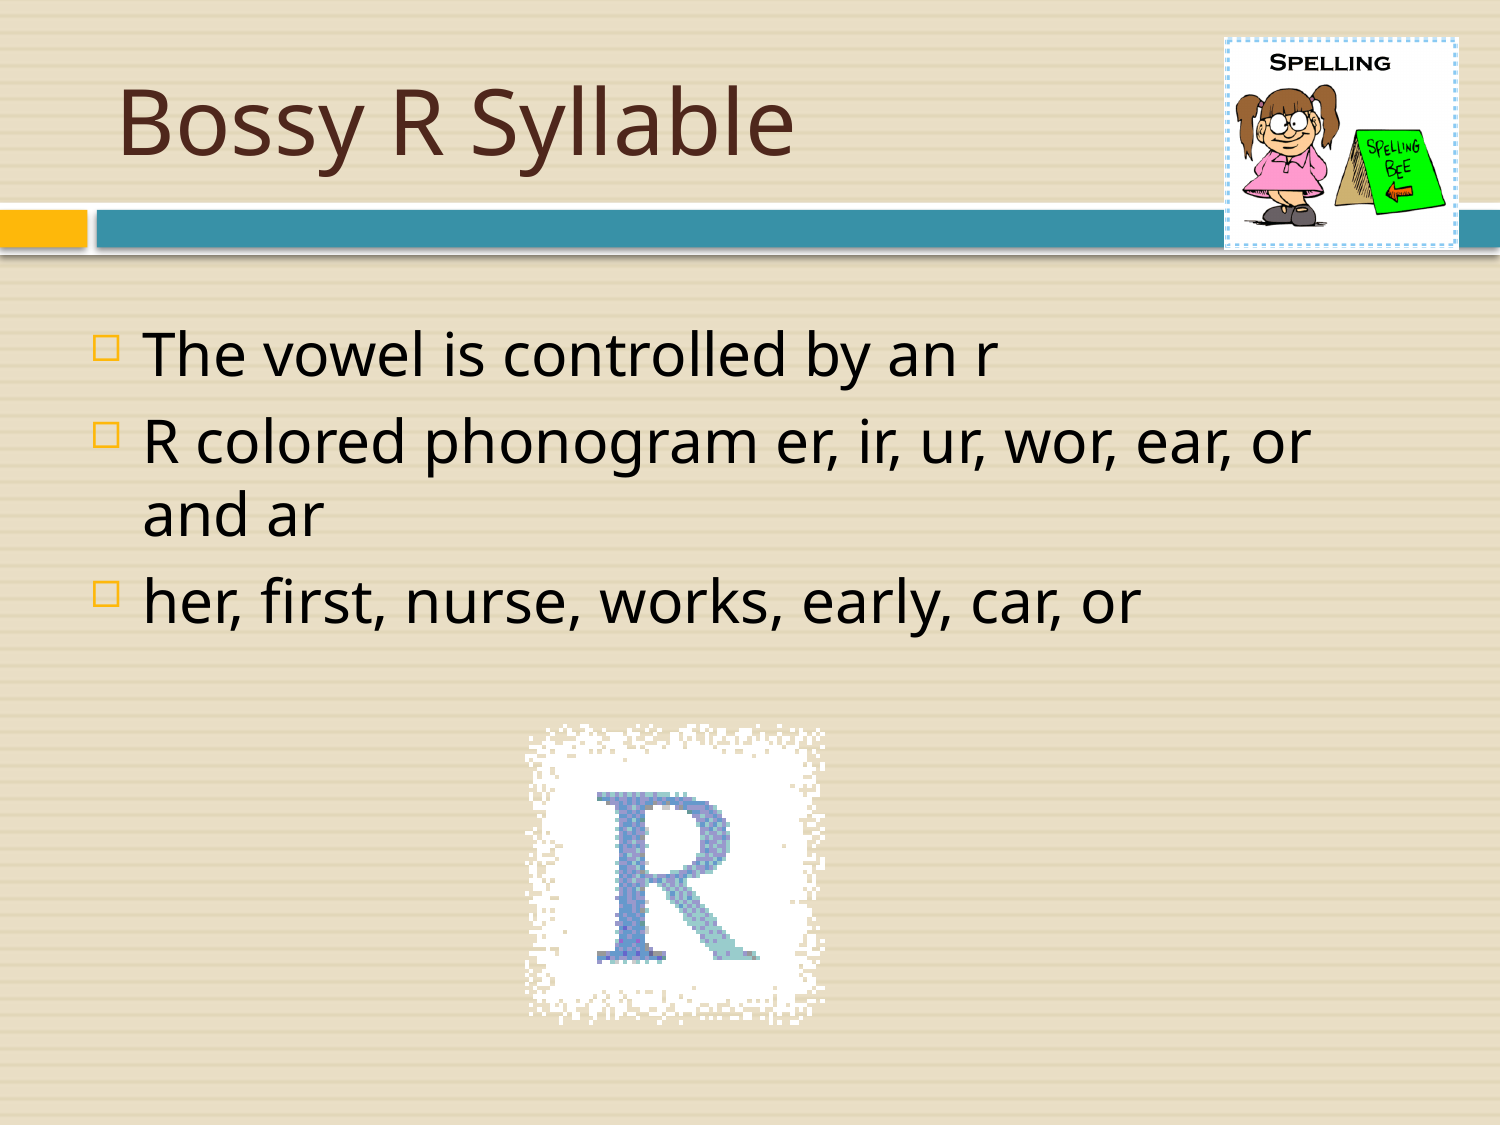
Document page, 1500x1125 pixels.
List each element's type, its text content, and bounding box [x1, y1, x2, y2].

picture [1224, 37, 1460, 251]
title Bossy R Syllable [100, 37, 1223, 201]
picture [524, 724, 826, 1026]
list The vowel is controlled by an r R colored phonogram er, ir, ur, wor, ear, or and ar her, first, nurse, works, early, car, or [74, 308, 1426, 738]
